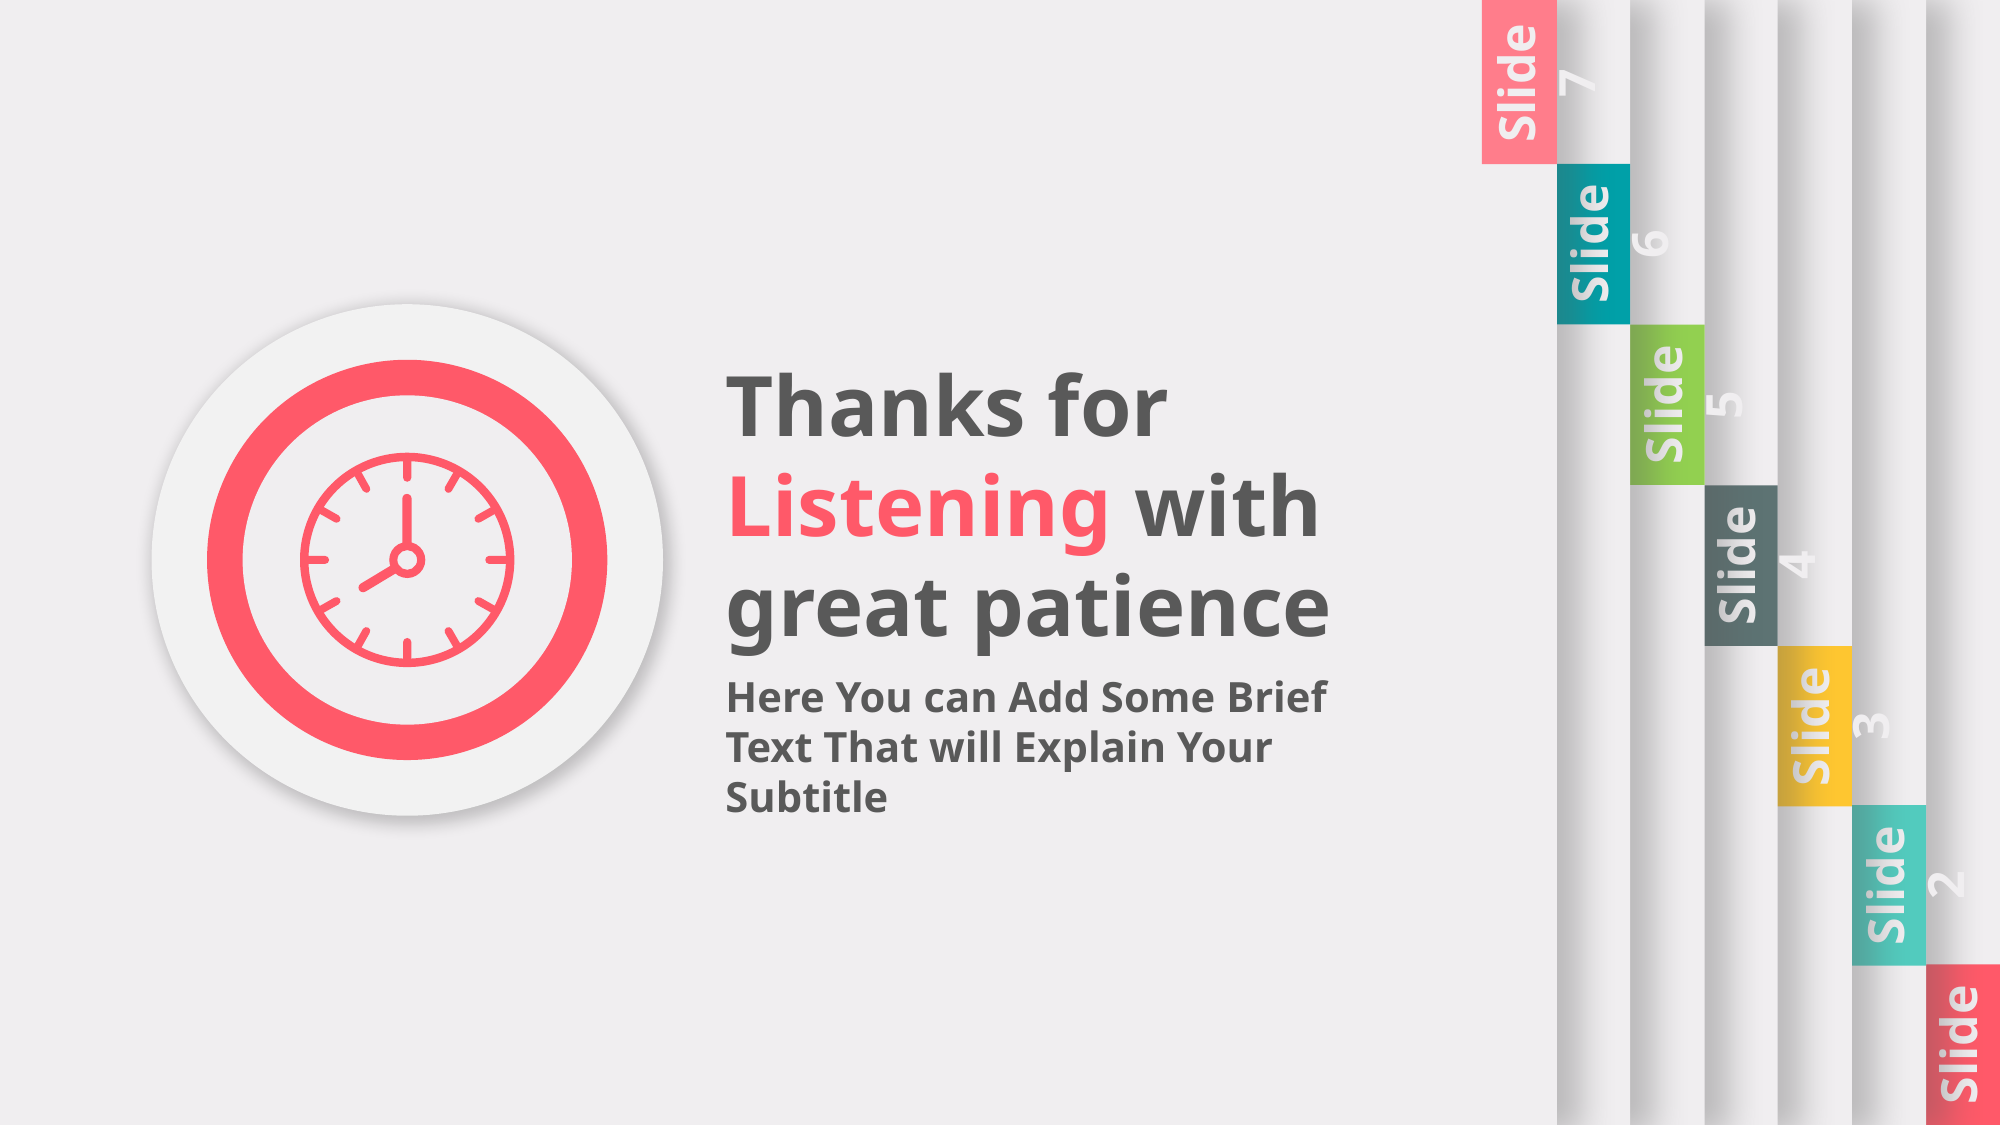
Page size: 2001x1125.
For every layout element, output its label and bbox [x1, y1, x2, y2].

text_box [1852, 0, 1927, 1125]
text_box [1557, 0, 1631, 1125]
text_box [710, 345, 1434, 780]
text_box [299, 452, 515, 668]
text_box [1778, 0, 1852, 1125]
text_box [1927, 0, 2000, 1125]
text_box [0, 0, 1557, 1125]
text_box [1631, 0, 1705, 1125]
text_box [1705, 0, 1778, 1125]
